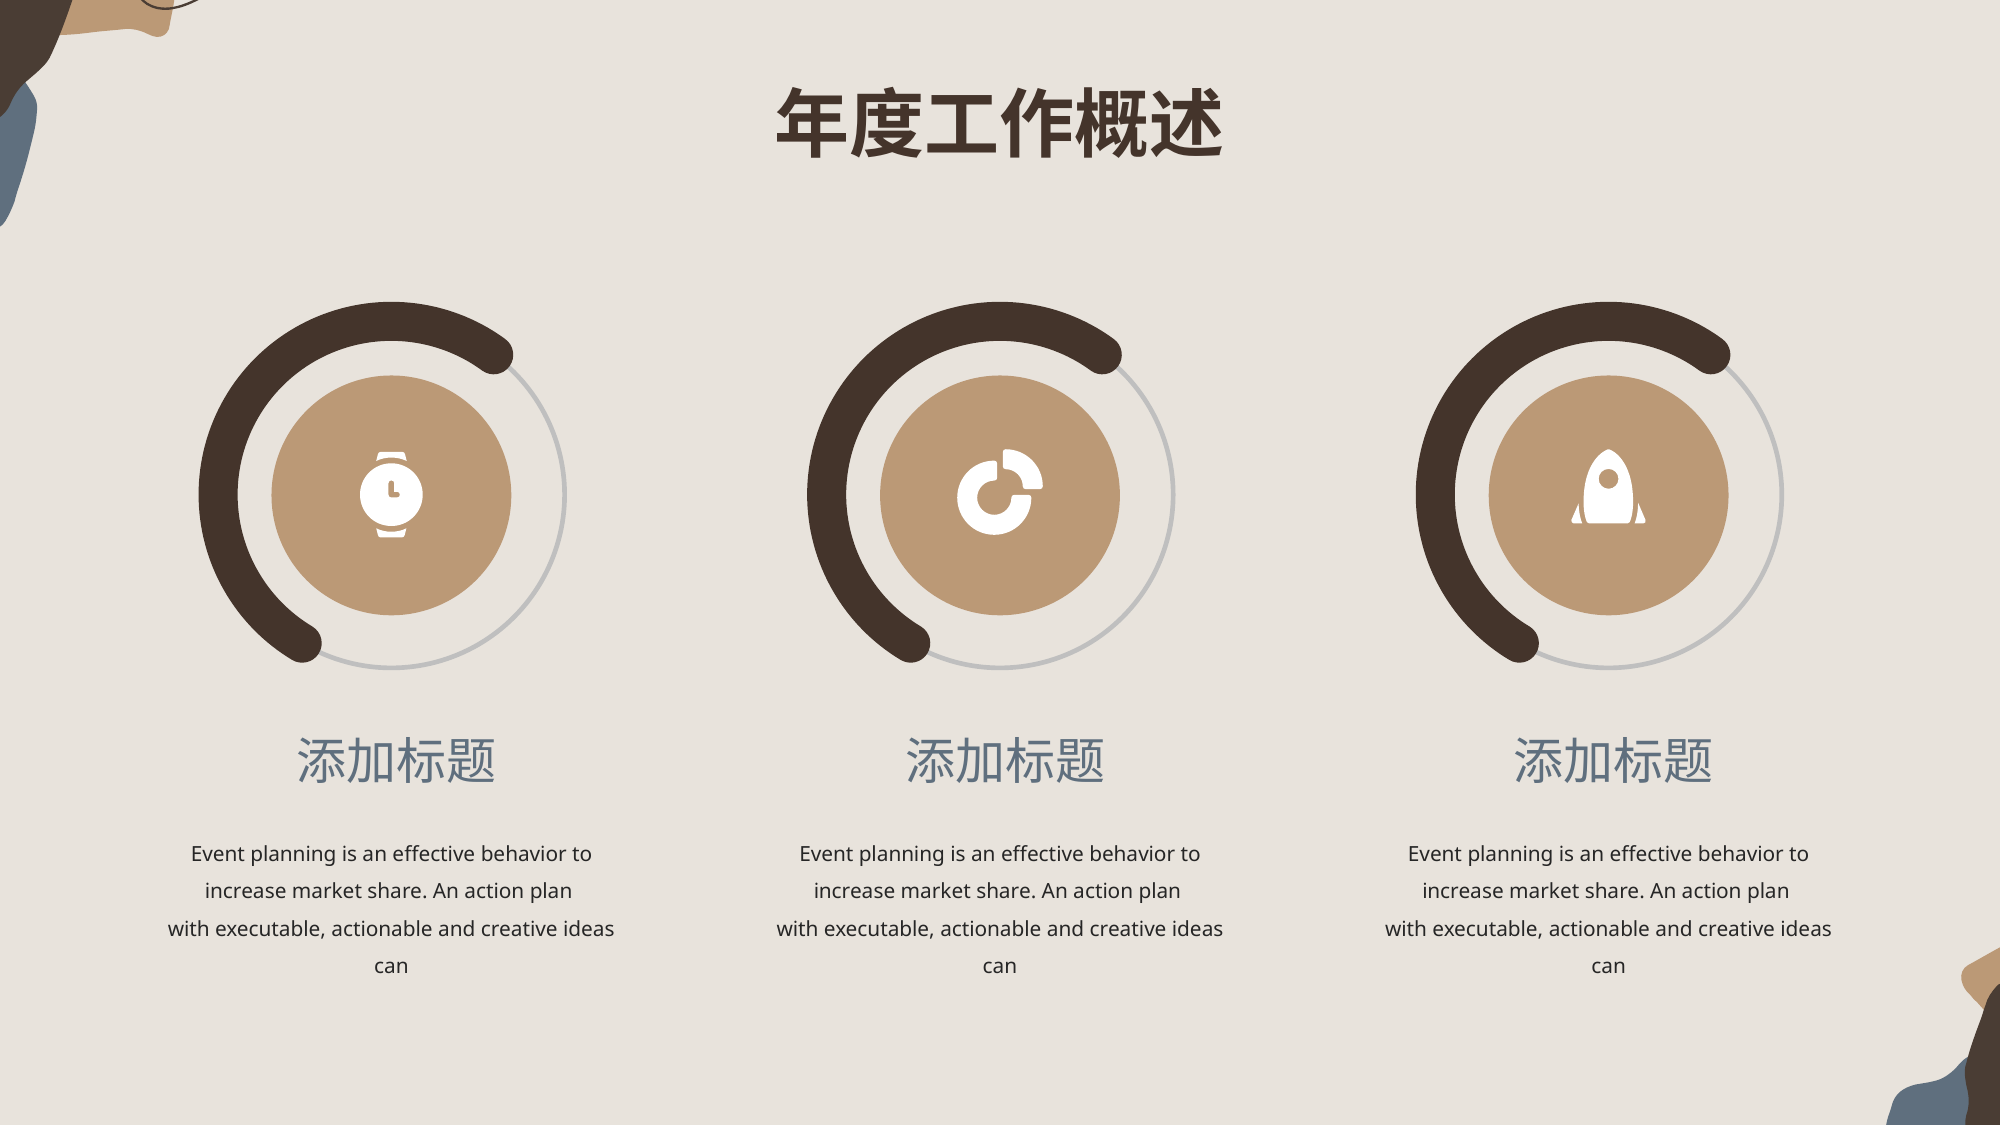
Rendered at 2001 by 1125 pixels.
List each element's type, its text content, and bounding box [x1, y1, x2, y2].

text_box [825, 320, 1104, 645]
text_box [0, 0, 563, 568]
text_box [302, 568, 550, 669]
text_box [233, 568, 348, 645]
text_box 年度工作概述 [595, 69, 1405, 174]
text_box [1434, 320, 1712, 645]
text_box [1368, 721, 1849, 983]
text_box [957, 460, 1032, 535]
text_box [1878, 932, 2000, 1125]
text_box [151, 721, 631, 983]
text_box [0, 0, 300, 230]
text_box [1634, 502, 1646, 524]
text_box [1583, 449, 1634, 524]
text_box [760, 721, 1240, 983]
text_box [1002, 449, 1043, 490]
text_box [1520, 354, 1783, 669]
text_box [911, 354, 1175, 669]
text_box [1571, 503, 1583, 524]
